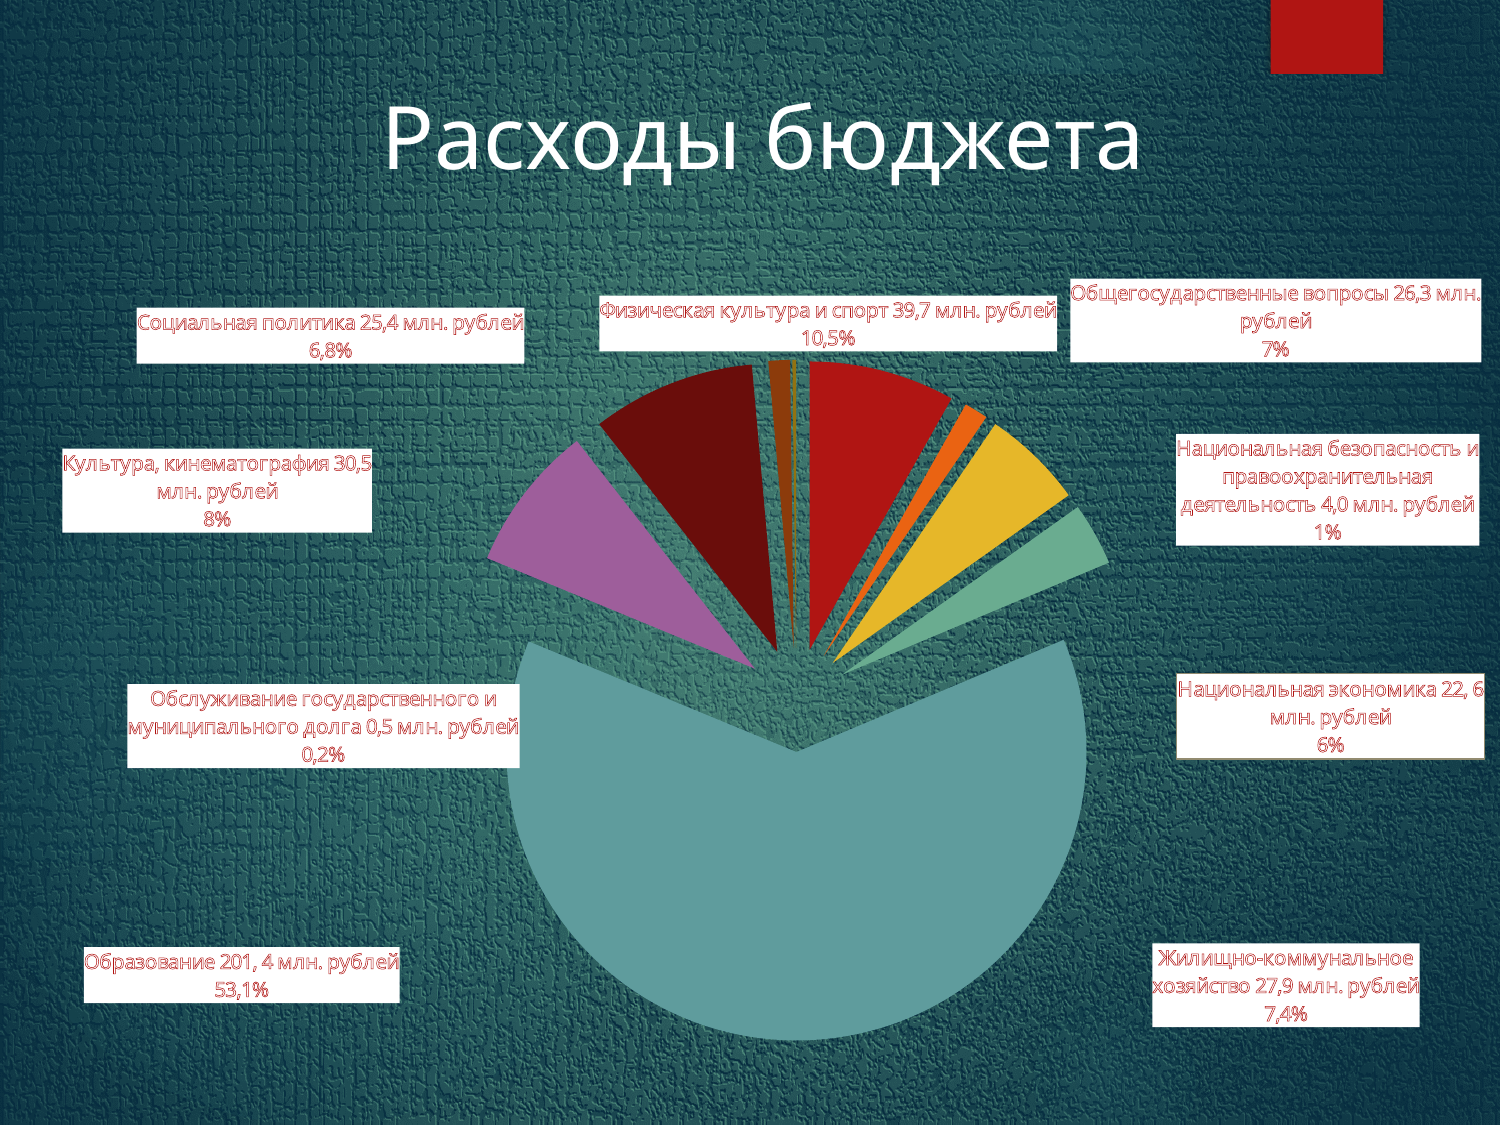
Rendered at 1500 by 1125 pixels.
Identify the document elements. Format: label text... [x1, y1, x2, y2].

chart [62, 266, 1500, 1125]
title Расходы бюджета [79, 74, 1447, 220]
